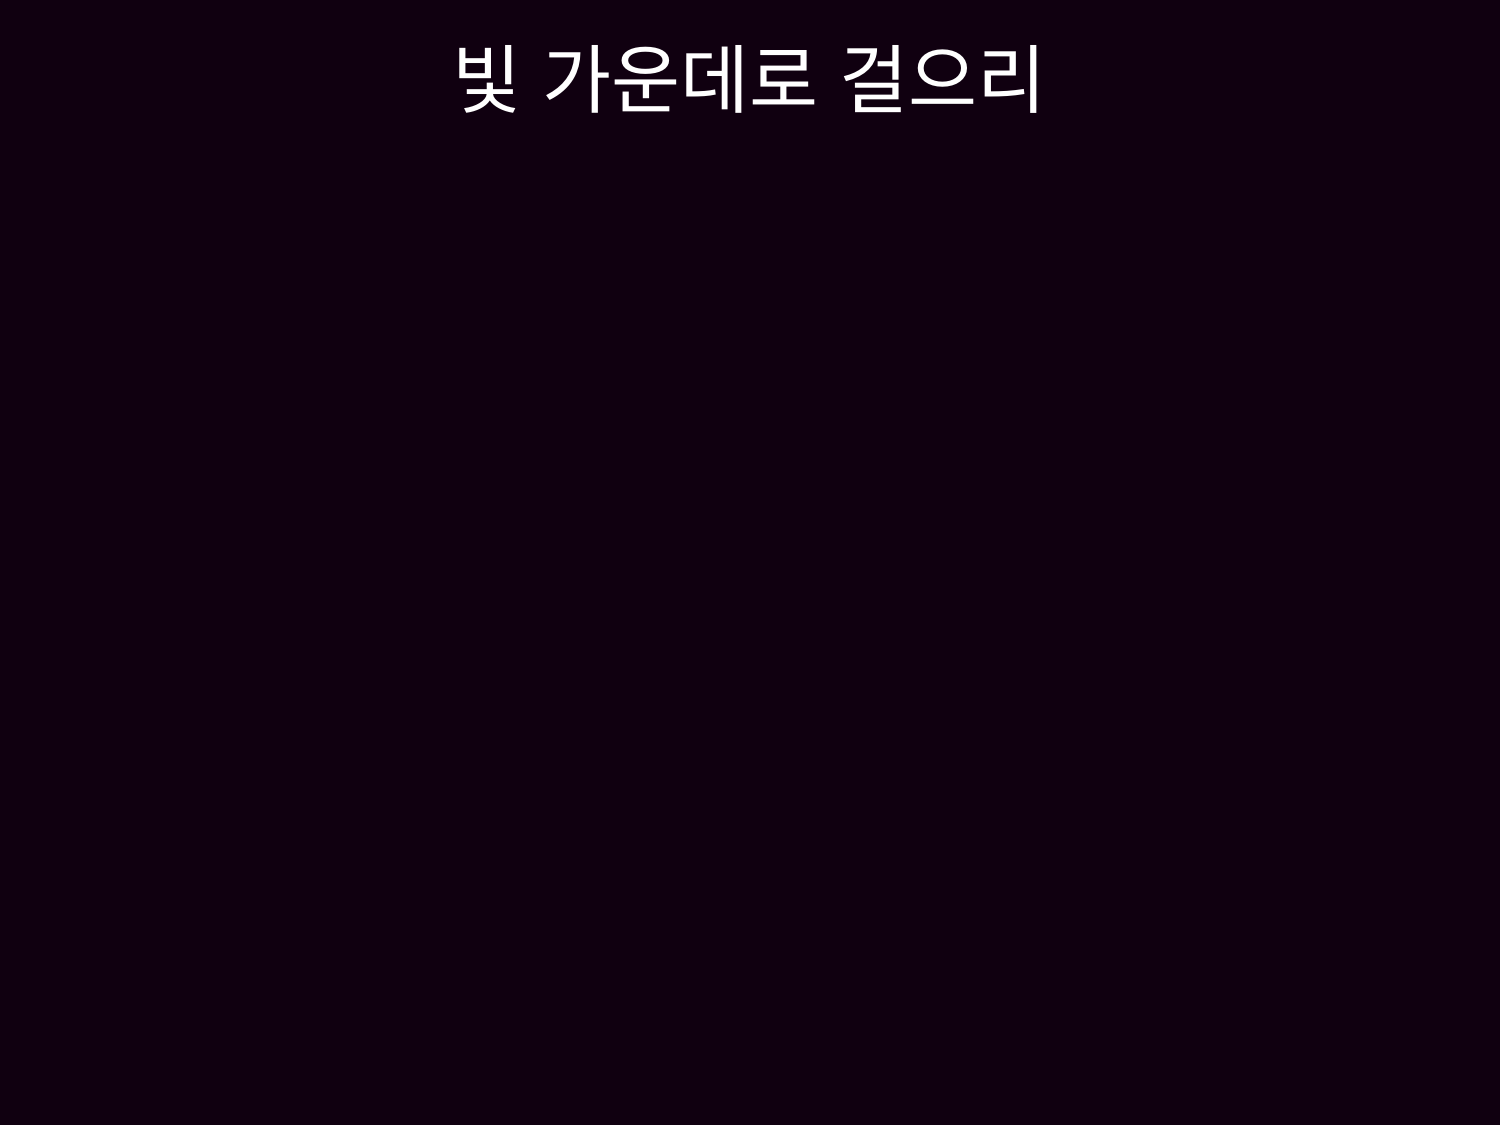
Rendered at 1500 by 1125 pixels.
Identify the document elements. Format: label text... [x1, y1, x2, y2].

title 빛 가운데로 걸으리 [0, 12, 1500, 1125]
